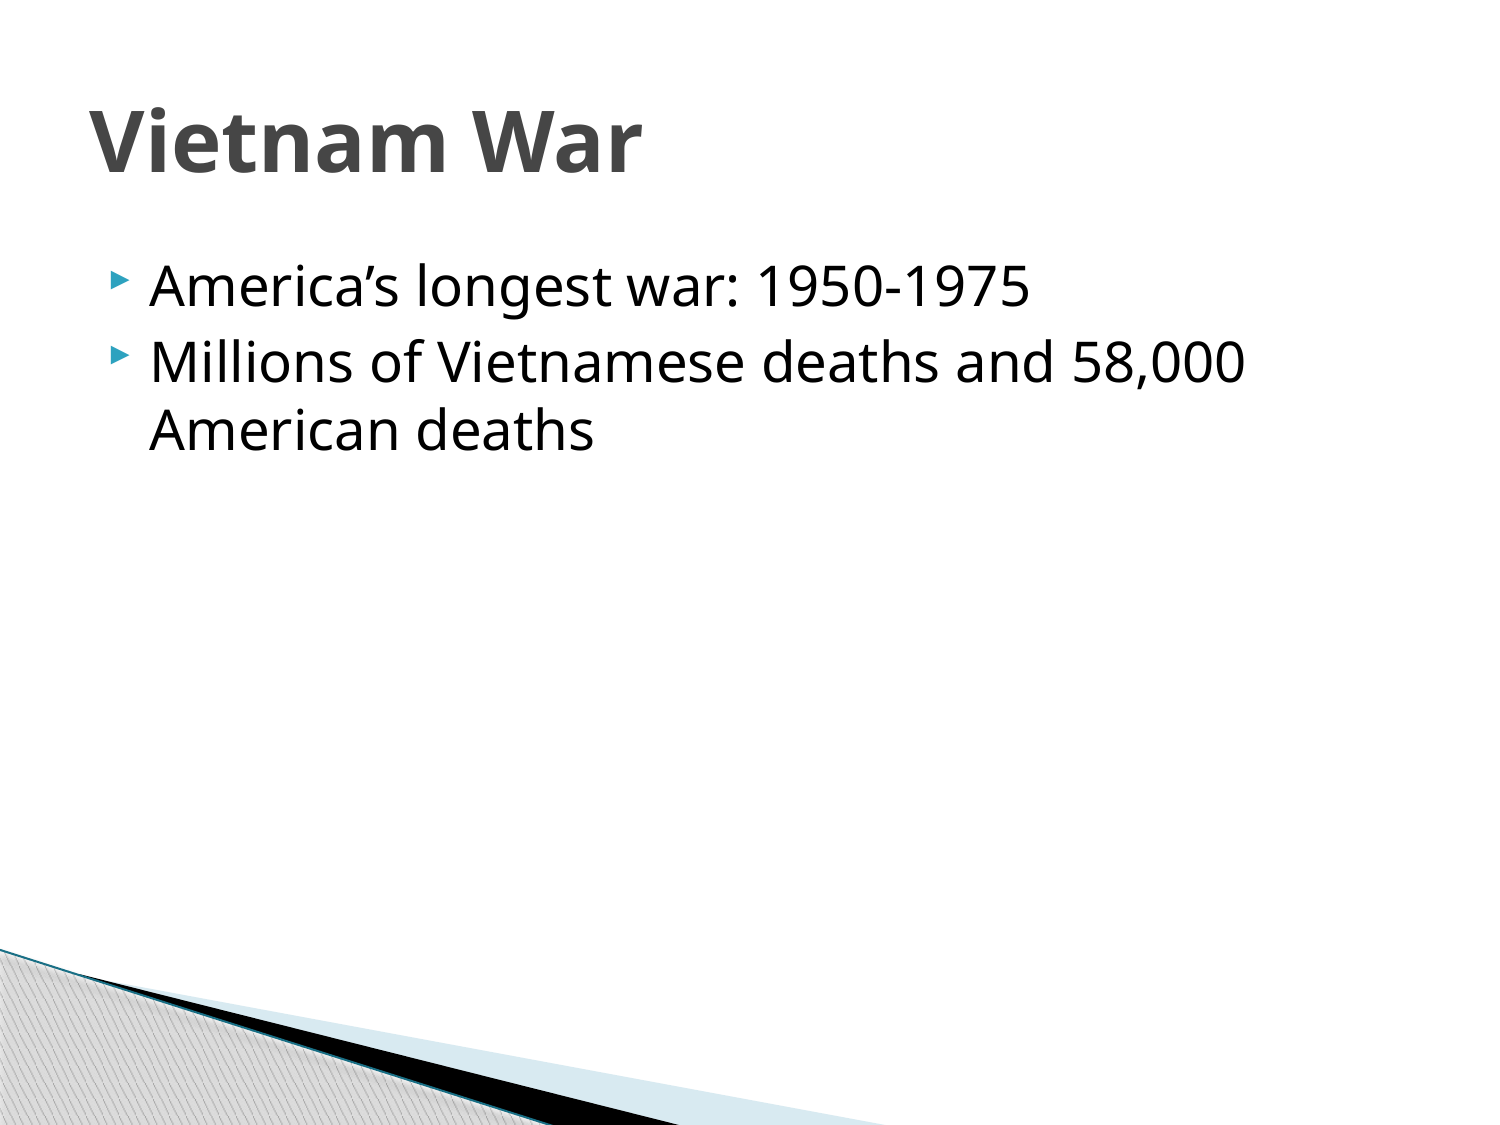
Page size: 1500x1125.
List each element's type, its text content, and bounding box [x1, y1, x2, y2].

list America’s longest war: 1950-1975 Millions of Vietnamese deaths and 58,000 American deaths [75, 243, 1425, 986]
title Vietnam War [75, 45, 1425, 233]
